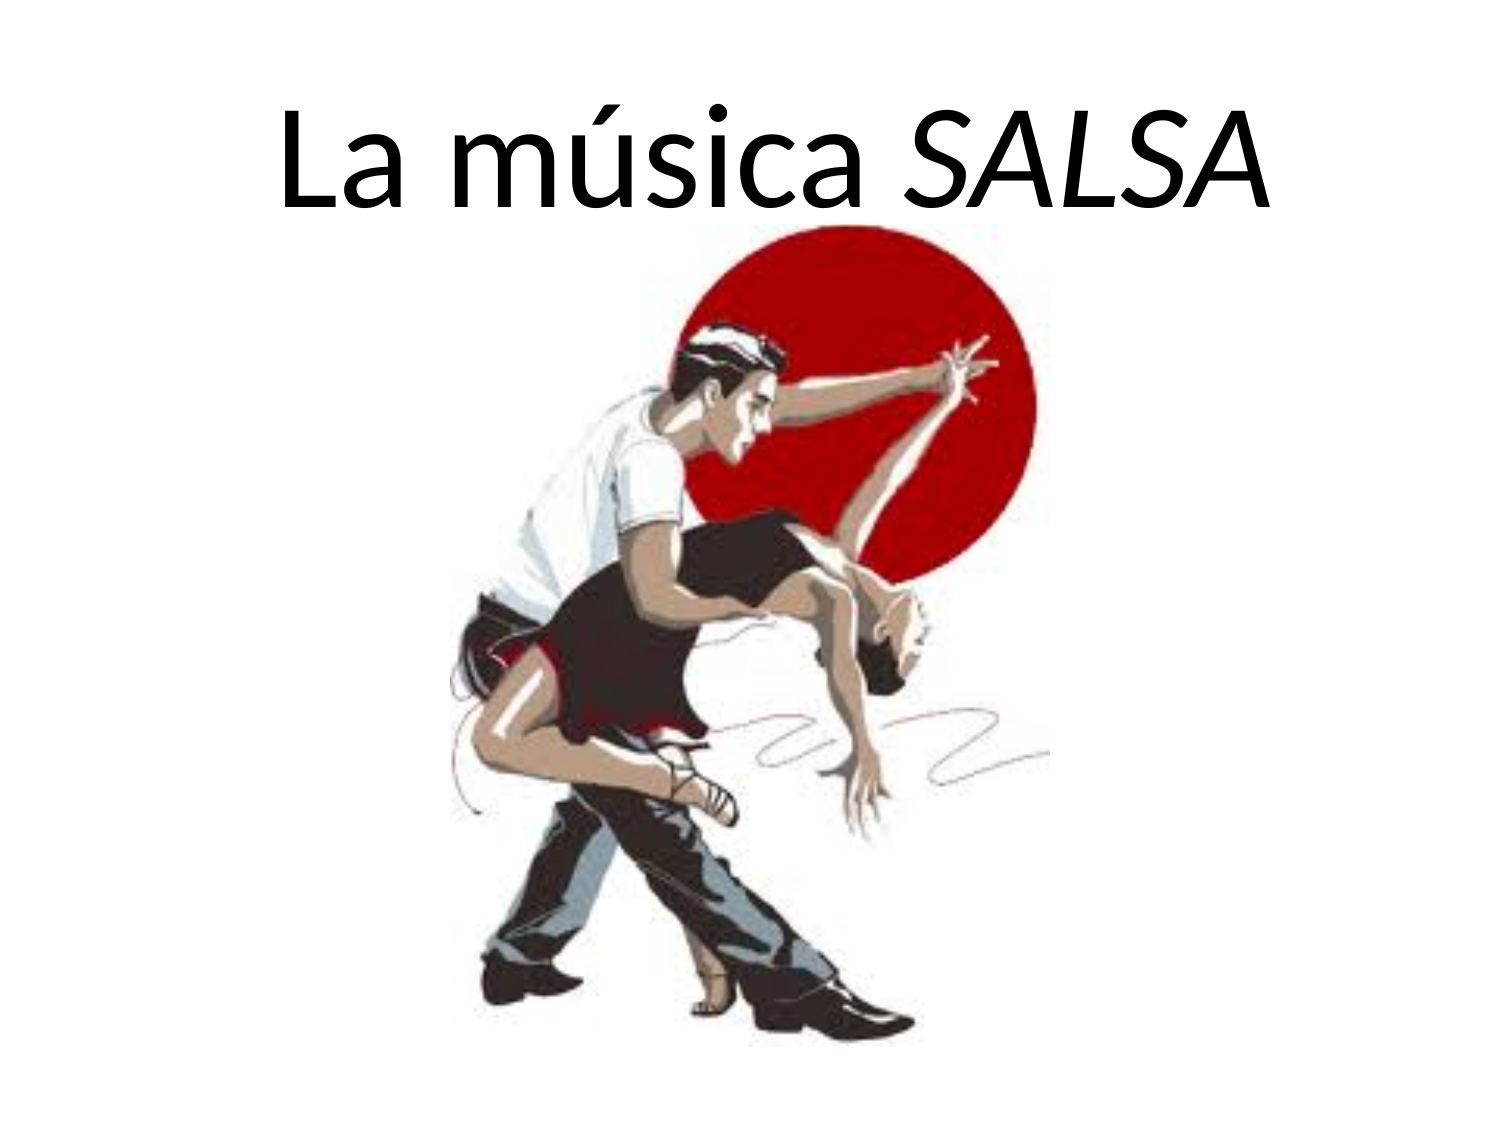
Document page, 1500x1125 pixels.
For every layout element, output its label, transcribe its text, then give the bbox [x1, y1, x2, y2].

subtitle La música SALSA [249, 50, 1300, 263]
picture [449, 224, 1051, 1048]
